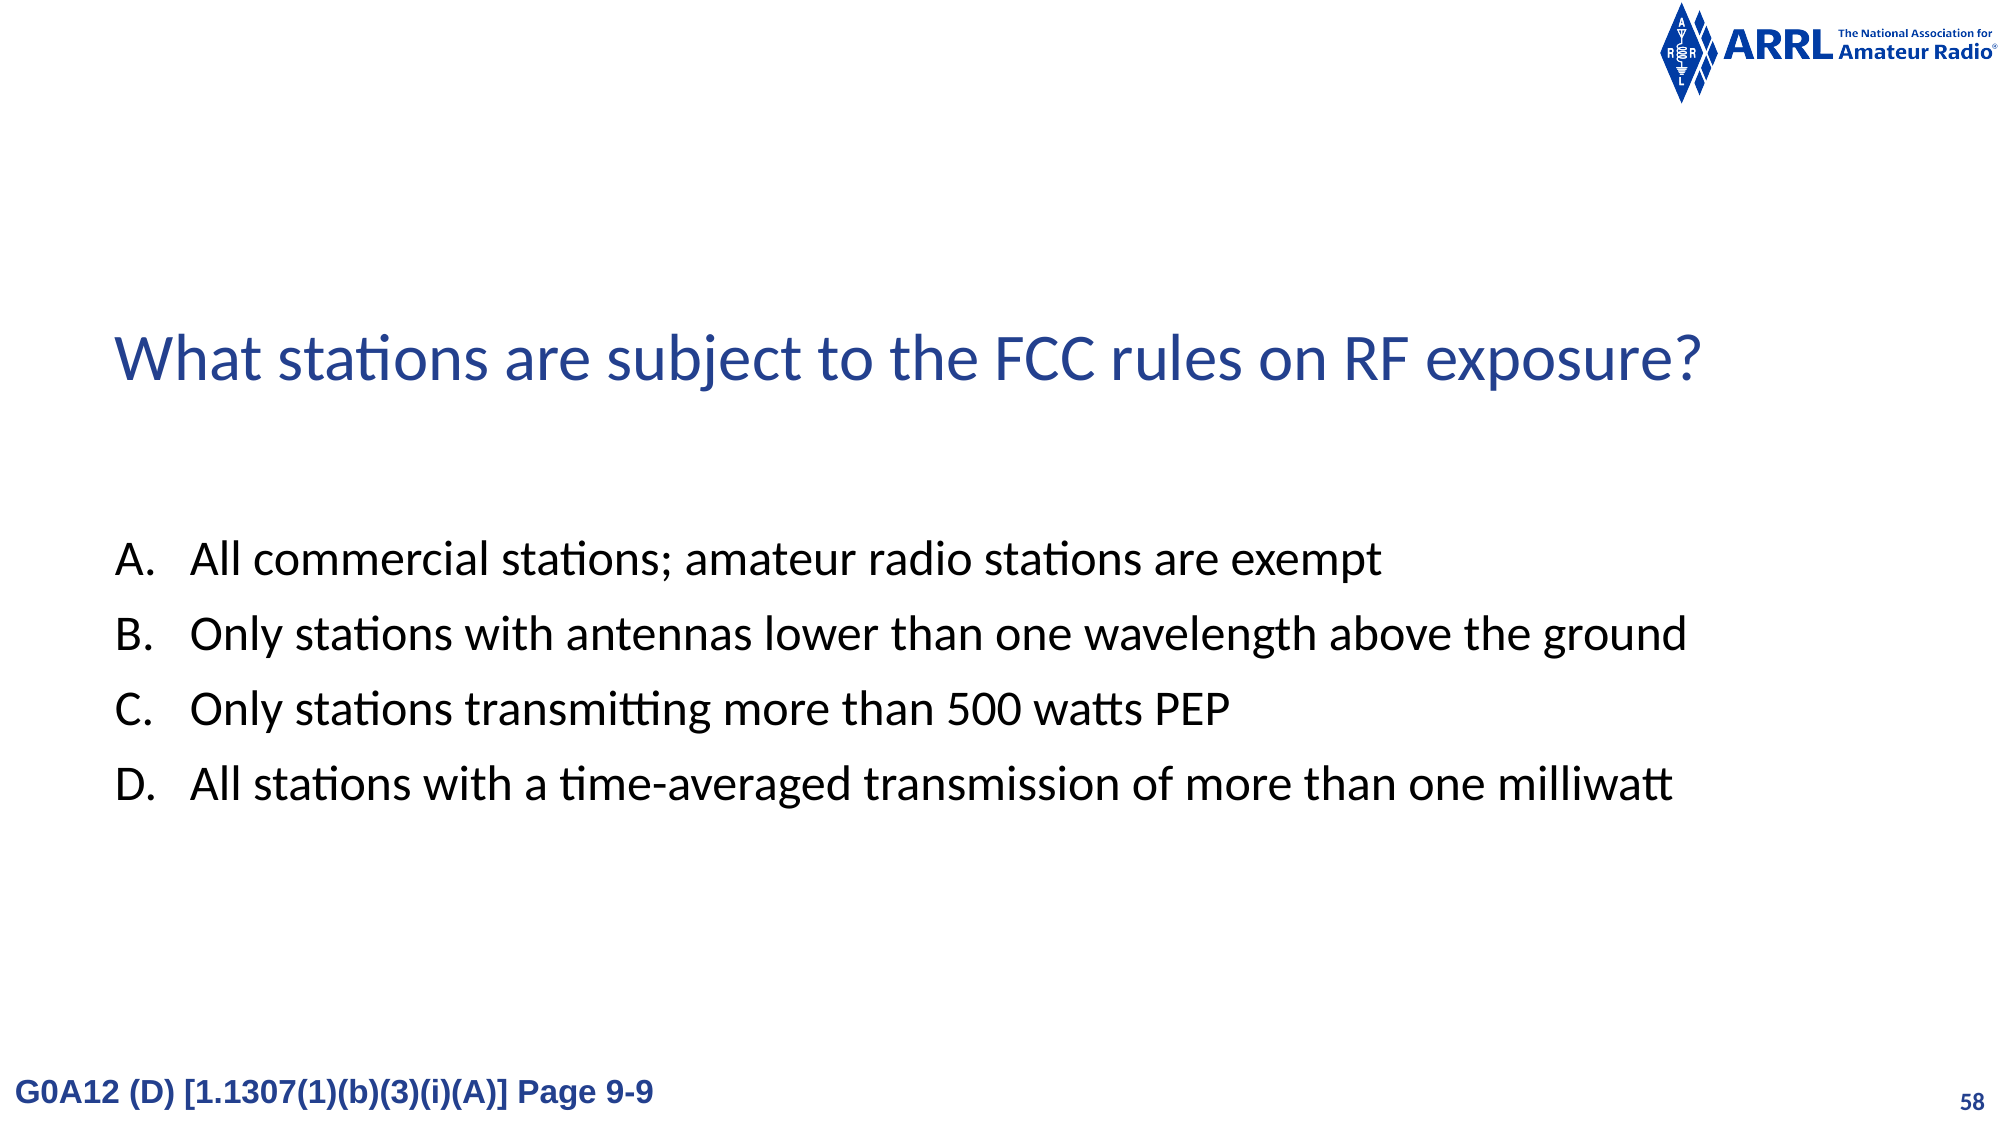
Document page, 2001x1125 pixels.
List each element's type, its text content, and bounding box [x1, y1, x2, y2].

text_box 58 [1875, 1077, 2000, 1123]
title What stations are subject to the FCC rules on RF exposure? [99, 249, 1900, 468]
picture [1658, 0, 1999, 106]
list All commercial stations; amateur radio stations are exempt Only stations with antennas lower than one wavelength above the ground Only stations transmitting more than 500 watts PEP All stations with a time-averaged transmission of more than one milliwatt [99, 525, 1900, 1005]
text_box G0A12 (D) [1.1307(1)(b)(3)(i)(A)] Page 9-9 [0, 1062, 1313, 1118]
